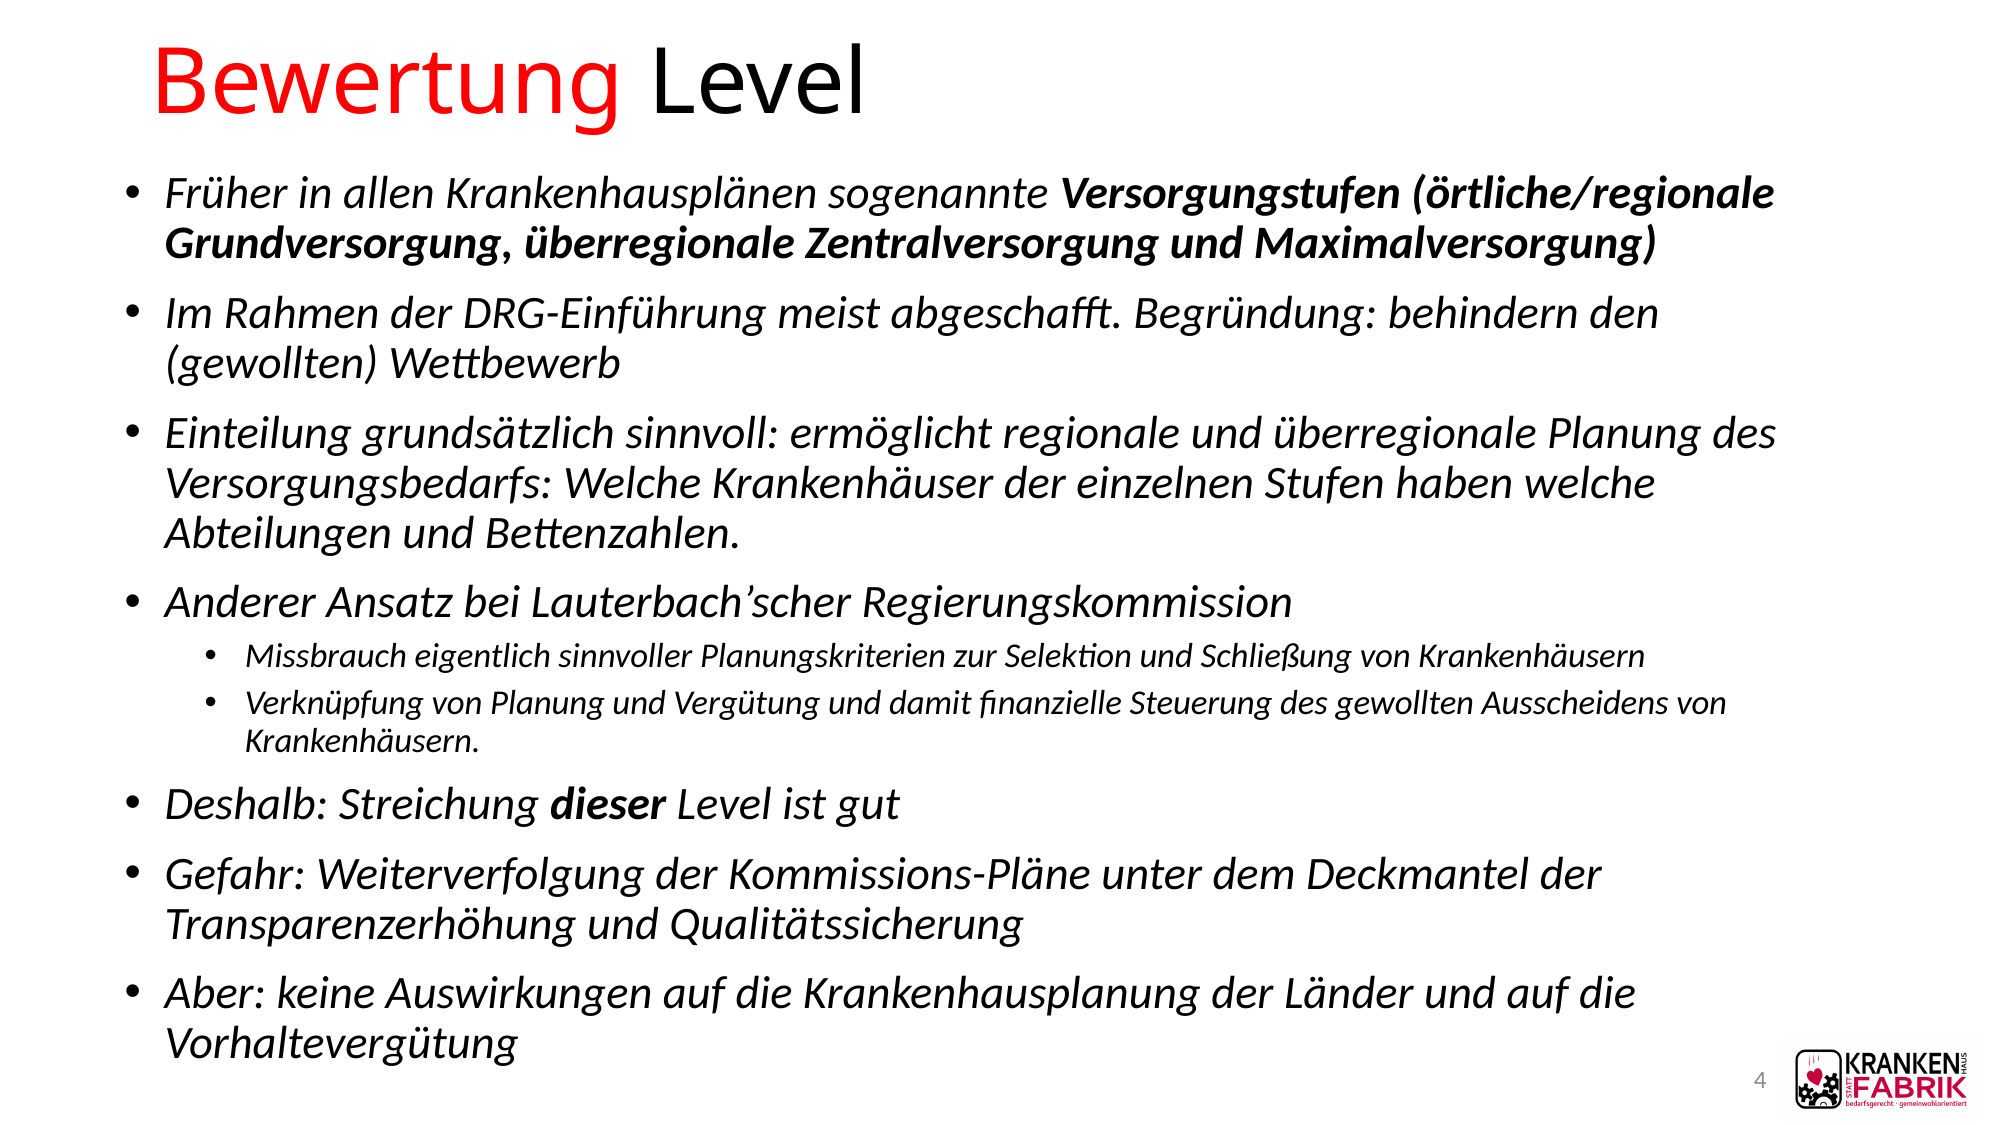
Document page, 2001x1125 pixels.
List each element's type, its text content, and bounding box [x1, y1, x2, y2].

slide_number 4 [1331, 1049, 1782, 1109]
picture [1781, 1035, 1981, 1123]
list Früher in allen Krankenhausplänen sogenannte Versorgungstufen (örtliche/regionale Grundversorgung, überregionale Zentralversorgung und Maximalversorgung) Im Rahmen der DRG-Einführung meist abgeschafft. Begründung: behindern den (gewollten) Wettbewerb Einteilung grundsätzlich sinnvoll: ermöglicht regionale und überregionale Planung des Versorgungsbedarfs: Welche Krankenhäuser der einzelnen Stufen haben welche Abteilungen und Bettenzahlen. Anderer Ansatz bei Lauterbach’scher Regierungskommission Missbrauch eigentlich sinnvoller Planungskriterien zur Selektion und Schließung von Krankenhäusern Verknüpfung von Planung und Vergütung und damit finanzielle Steuerung des gewollten Ausscheidens von Krankenhäusern. Deshalb: Streichung dieser Level ist gut Gefahr: Weiterverfolgung der Kommissions-Pläne unter dem Deckmantel der Transparenzerhöhung und Qualitätssicherung Aber: keine Auswirkungen auf die Krankenhausplanung der Länder und auf die Vorhaltevergütung [109, 161, 1887, 1081]
title Bewertung Level [135, 0, 1861, 161]
